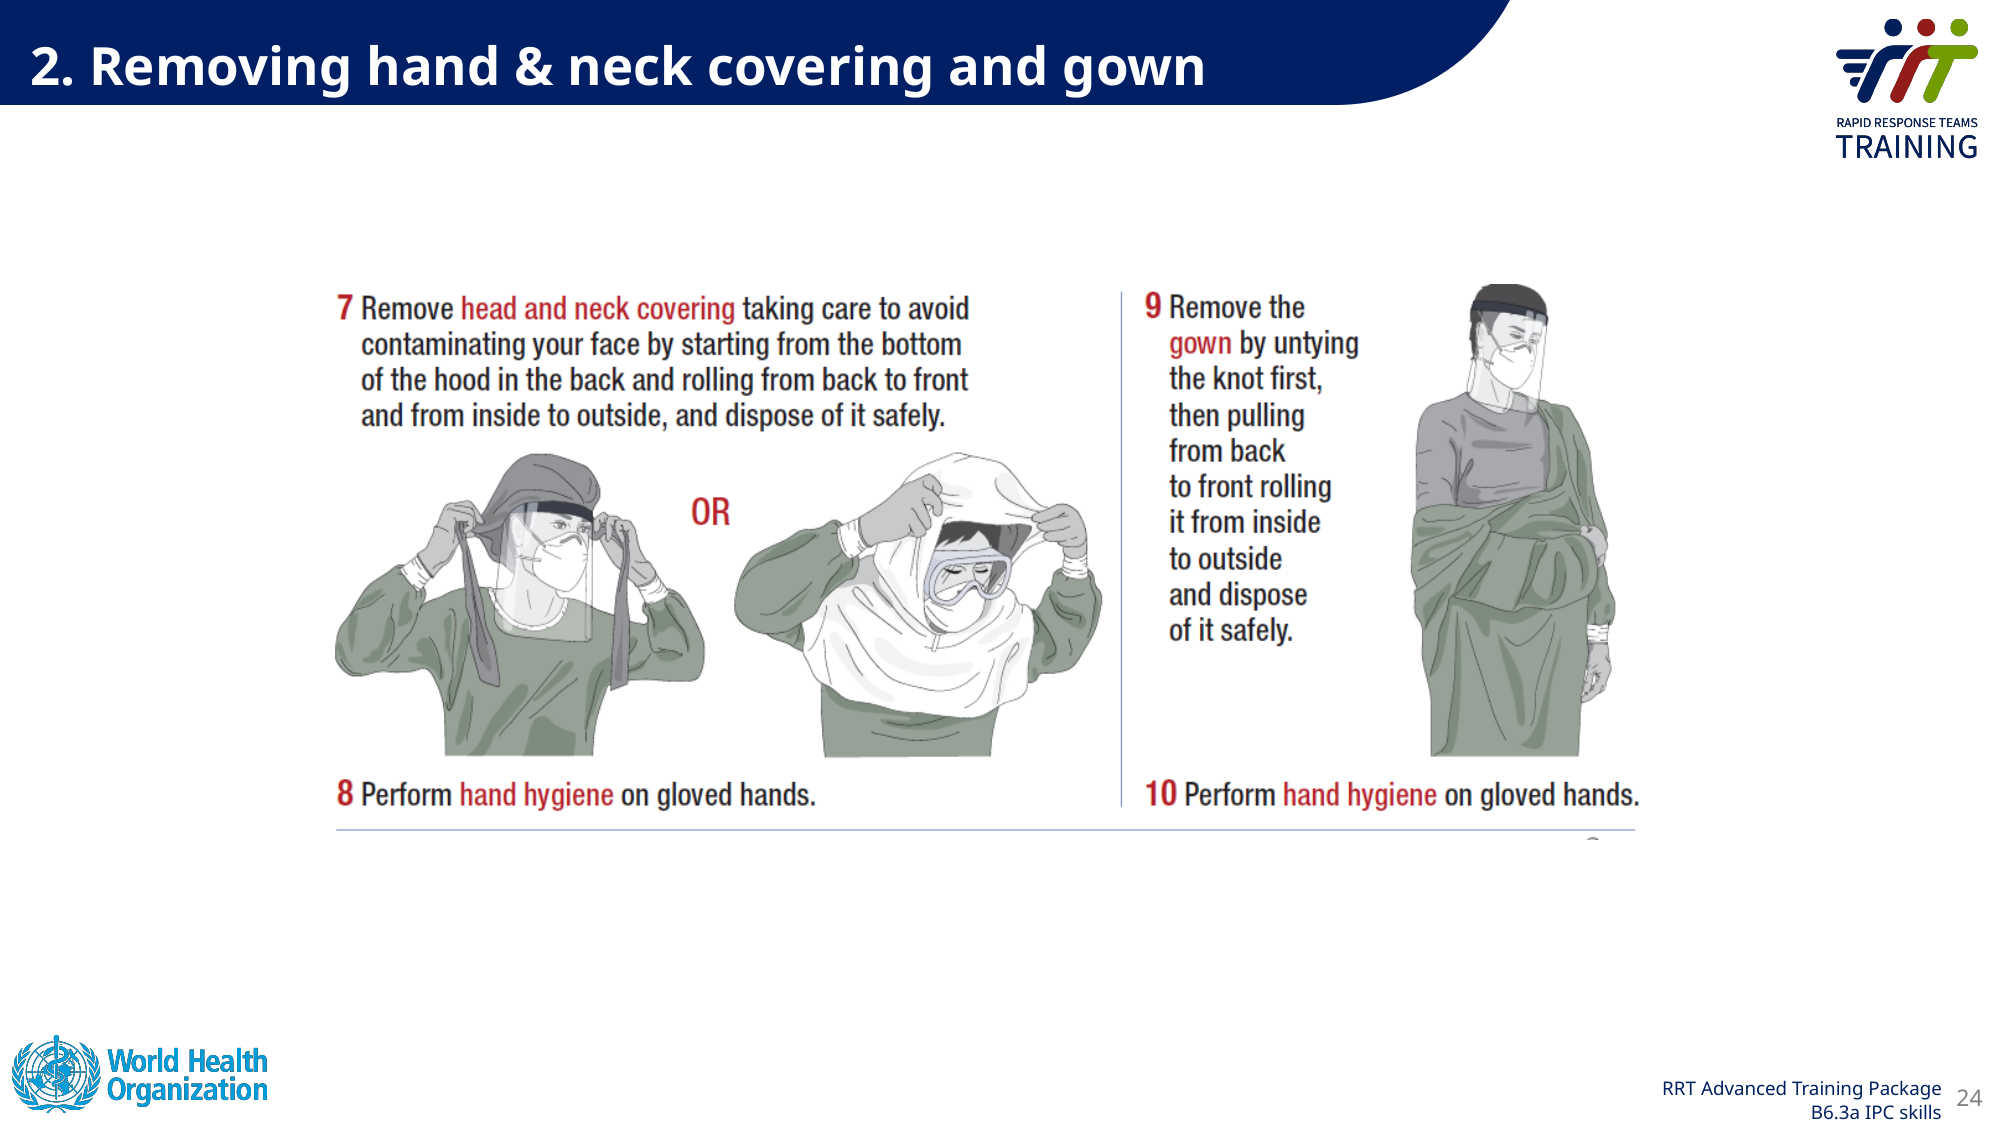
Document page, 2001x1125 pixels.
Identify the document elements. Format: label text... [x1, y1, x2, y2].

picture [1835, 19, 1978, 167]
picture [277, 284, 1723, 841]
picture [46, 1056, 54, 1062]
picture [22, 1062, 26, 1077]
picture [50, 1108, 62, 1113]
picture [71, 1053, 90, 1091]
picture [24, 1054, 36, 1087]
picture [30, 1083, 37, 1091]
picture [34, 1054, 43, 1078]
picture [36, 1088, 78, 1105]
picture [0, 0, 1533, 105]
picture [59, 1035, 267, 1113]
text_box 2. Removing hand & neck covering and gown [22, 15, 1490, 122]
picture [40, 1062, 47, 1070]
picture [12, 1083, 48, 1113]
picture [12, 1035, 54, 1068]
